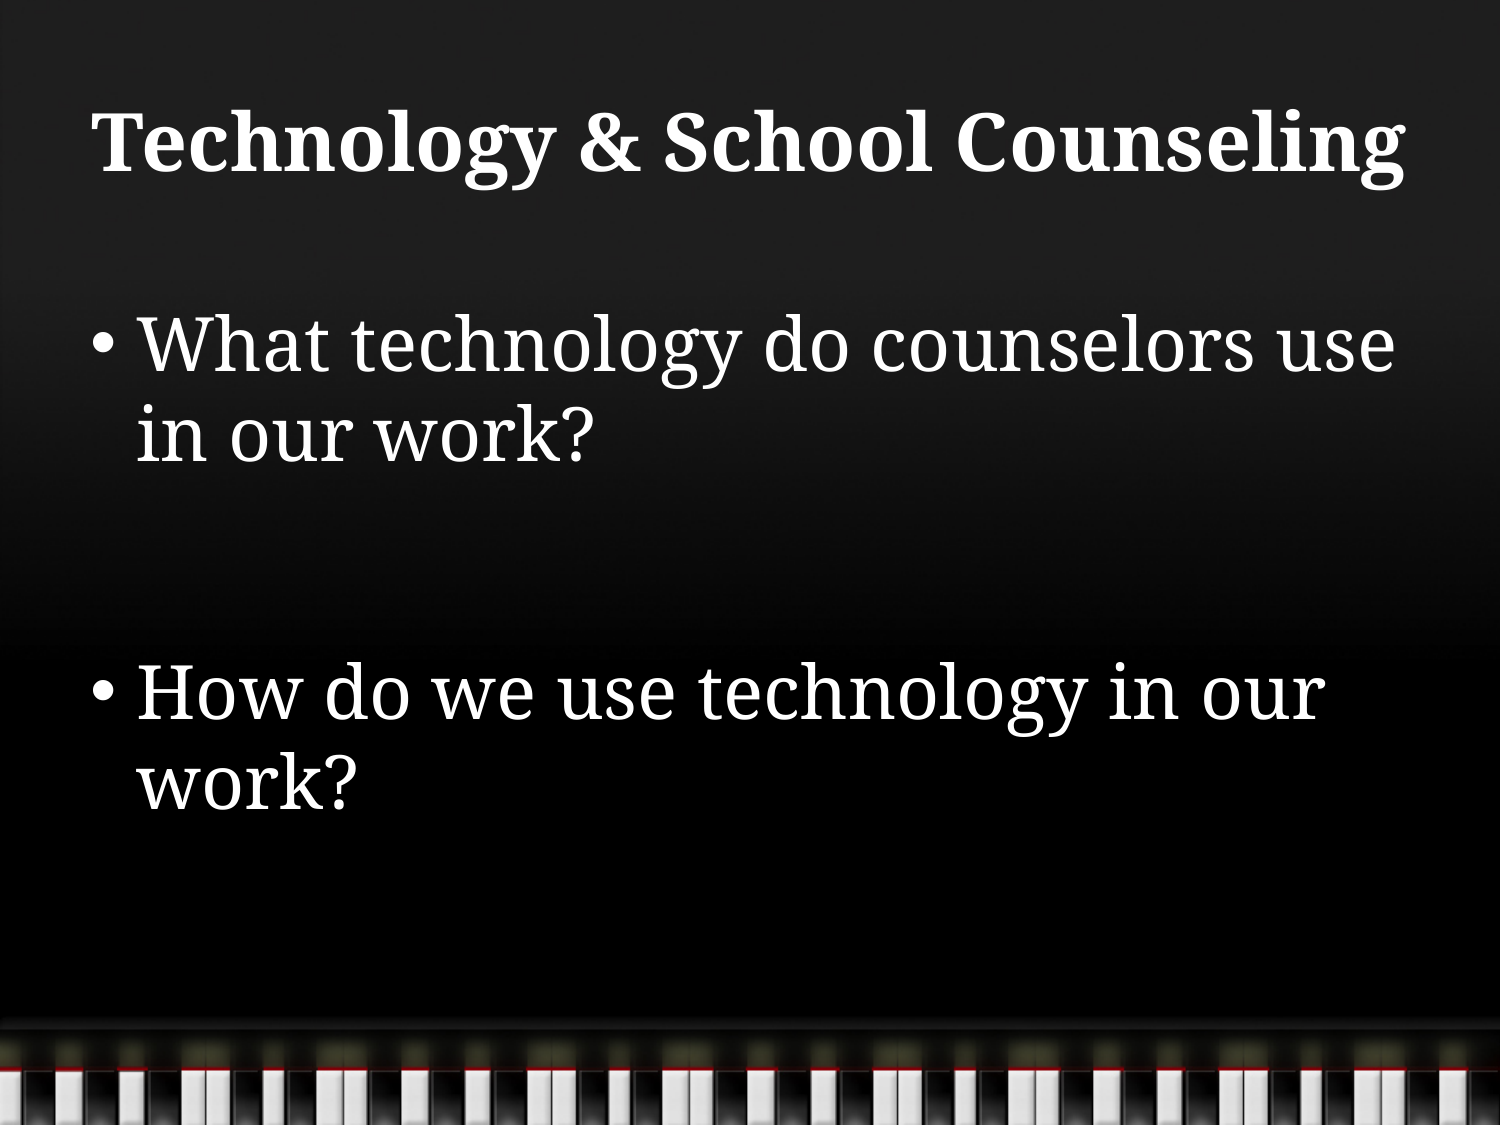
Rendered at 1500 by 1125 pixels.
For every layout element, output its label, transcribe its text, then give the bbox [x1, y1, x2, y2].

picture [0, 0, 1500, 1125]
list What technology do counselors use in our work? How do we use technology in our work? [75, 288, 1425, 925]
title Technology & School Counseling [75, 45, 1425, 233]
